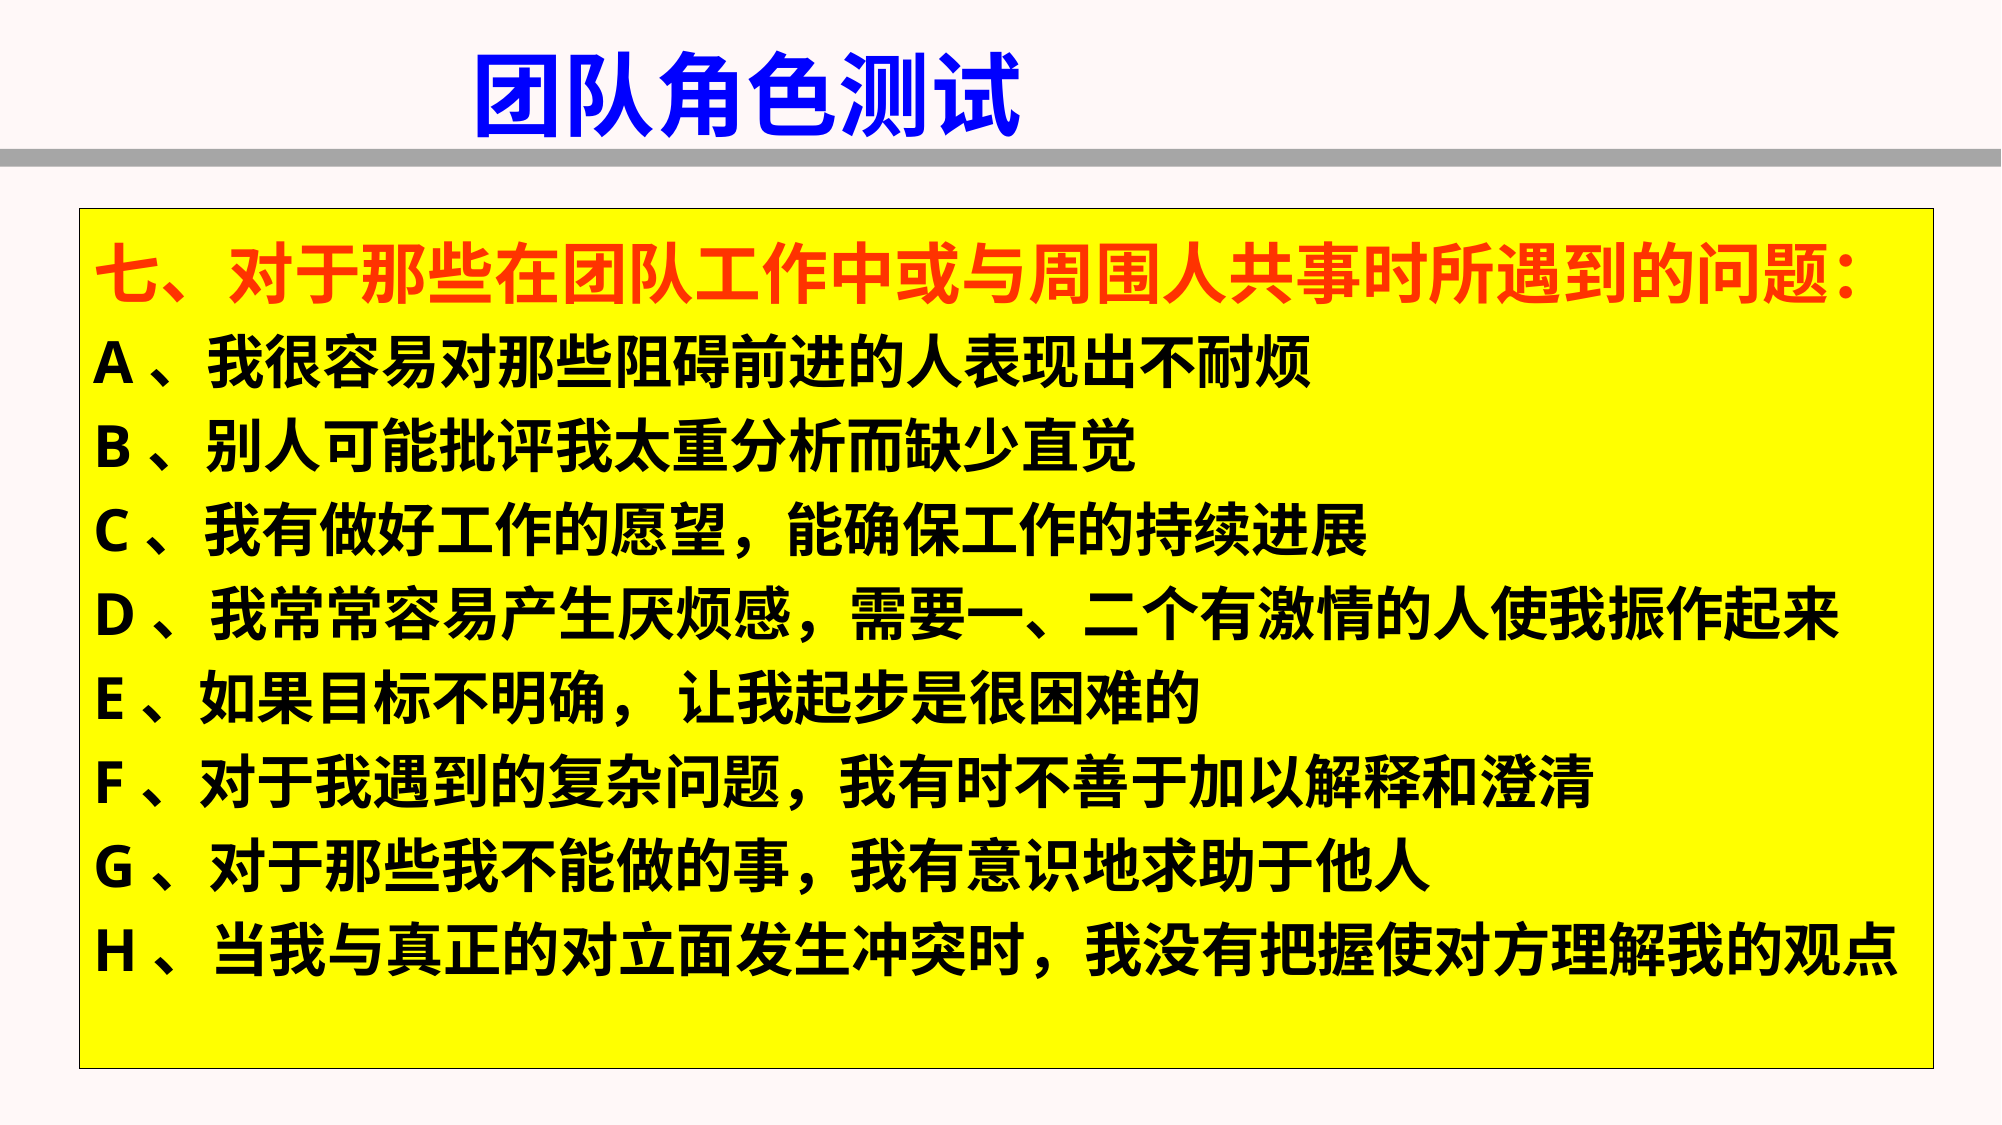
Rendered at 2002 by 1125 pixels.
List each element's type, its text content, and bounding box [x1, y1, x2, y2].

title 团队角色测试 [457, 31, 1038, 234]
list 七、对于那些在团队工作中或与周围人共事时所遇到的问题： A、我很容易对那些阻碍前进的人表现出不耐烦 B、别人可能批评我太重分析而缺少直觉 C、我有做好工作的愿望，能确保工作的持续进展 D、我常常容易产生厌烦感，需要一、二个有激情的人使我振作起来 E、如果目标不明确， 让我起步是很困难的 F、对于我遇到的复杂问题，我有时不善于加以解释和澄清 G、对于那些我不能做的事，我有意识地求助于他人 H、当我与真正的对立面发生冲突时，我没有把握使对方理解我的观点 [79, 208, 1934, 1069]
